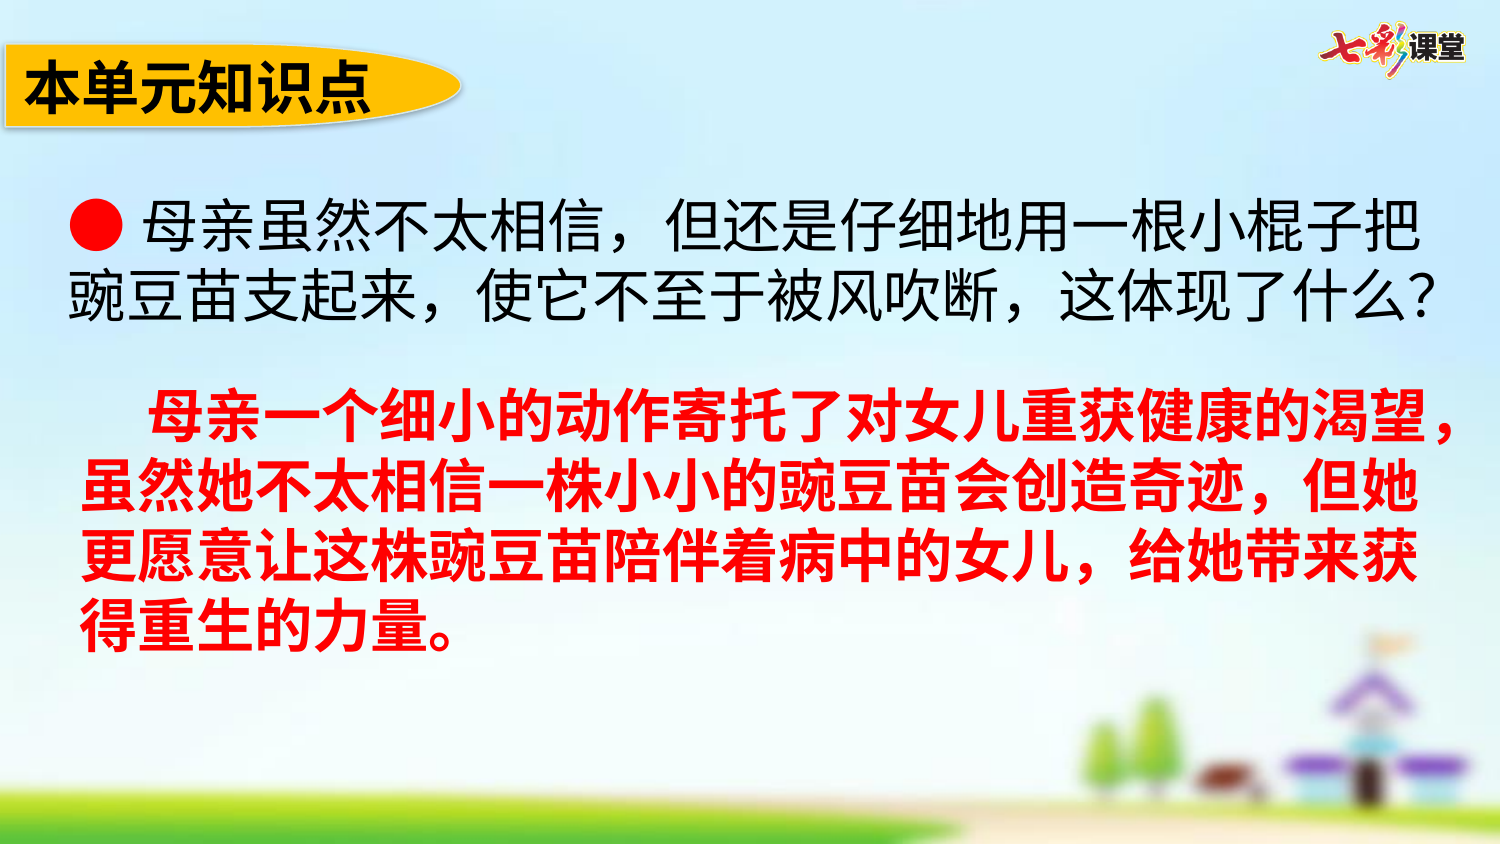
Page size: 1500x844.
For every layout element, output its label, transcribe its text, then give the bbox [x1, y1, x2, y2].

text_box ●母亲虽然不太相信，但还是仔细地用一根小棍子把豌豆苗支起来，使它不至于被风吹断，这体现了什么？ [53, 181, 1439, 337]
text_box 母亲一个细小的动作寄托了对女儿重获健康的渴望，虽然她不太相信一株小小的豌豆苗会创造奇迹，但她更愿意让这株豌豆苗陪伴着病中的女儿，给她带来获得重生的力量。 [64, 371, 1447, 667]
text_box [0, 43, 462, 128]
picture [0, 0, 1500, 844]
